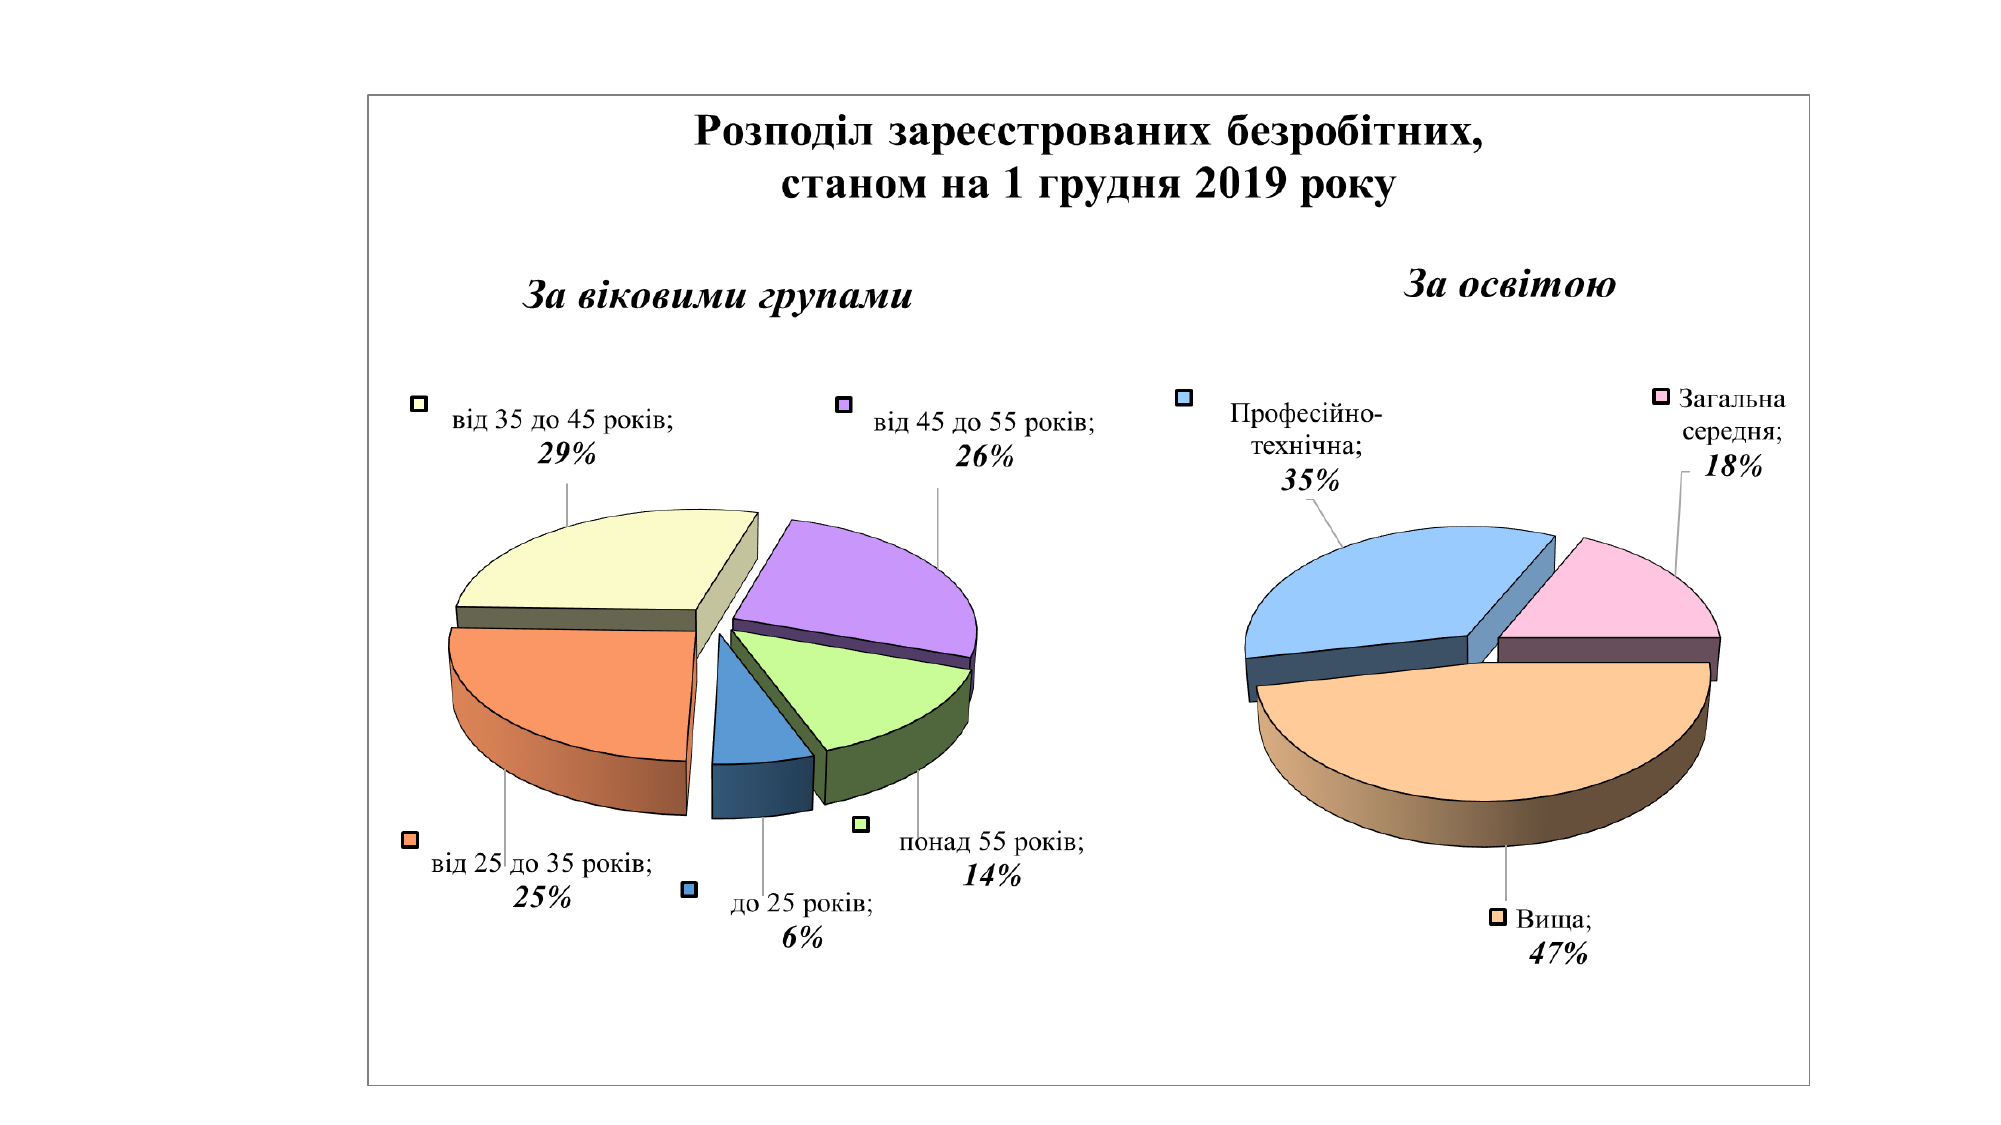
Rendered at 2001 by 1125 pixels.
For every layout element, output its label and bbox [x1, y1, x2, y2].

picture [367, 94, 1810, 1086]
